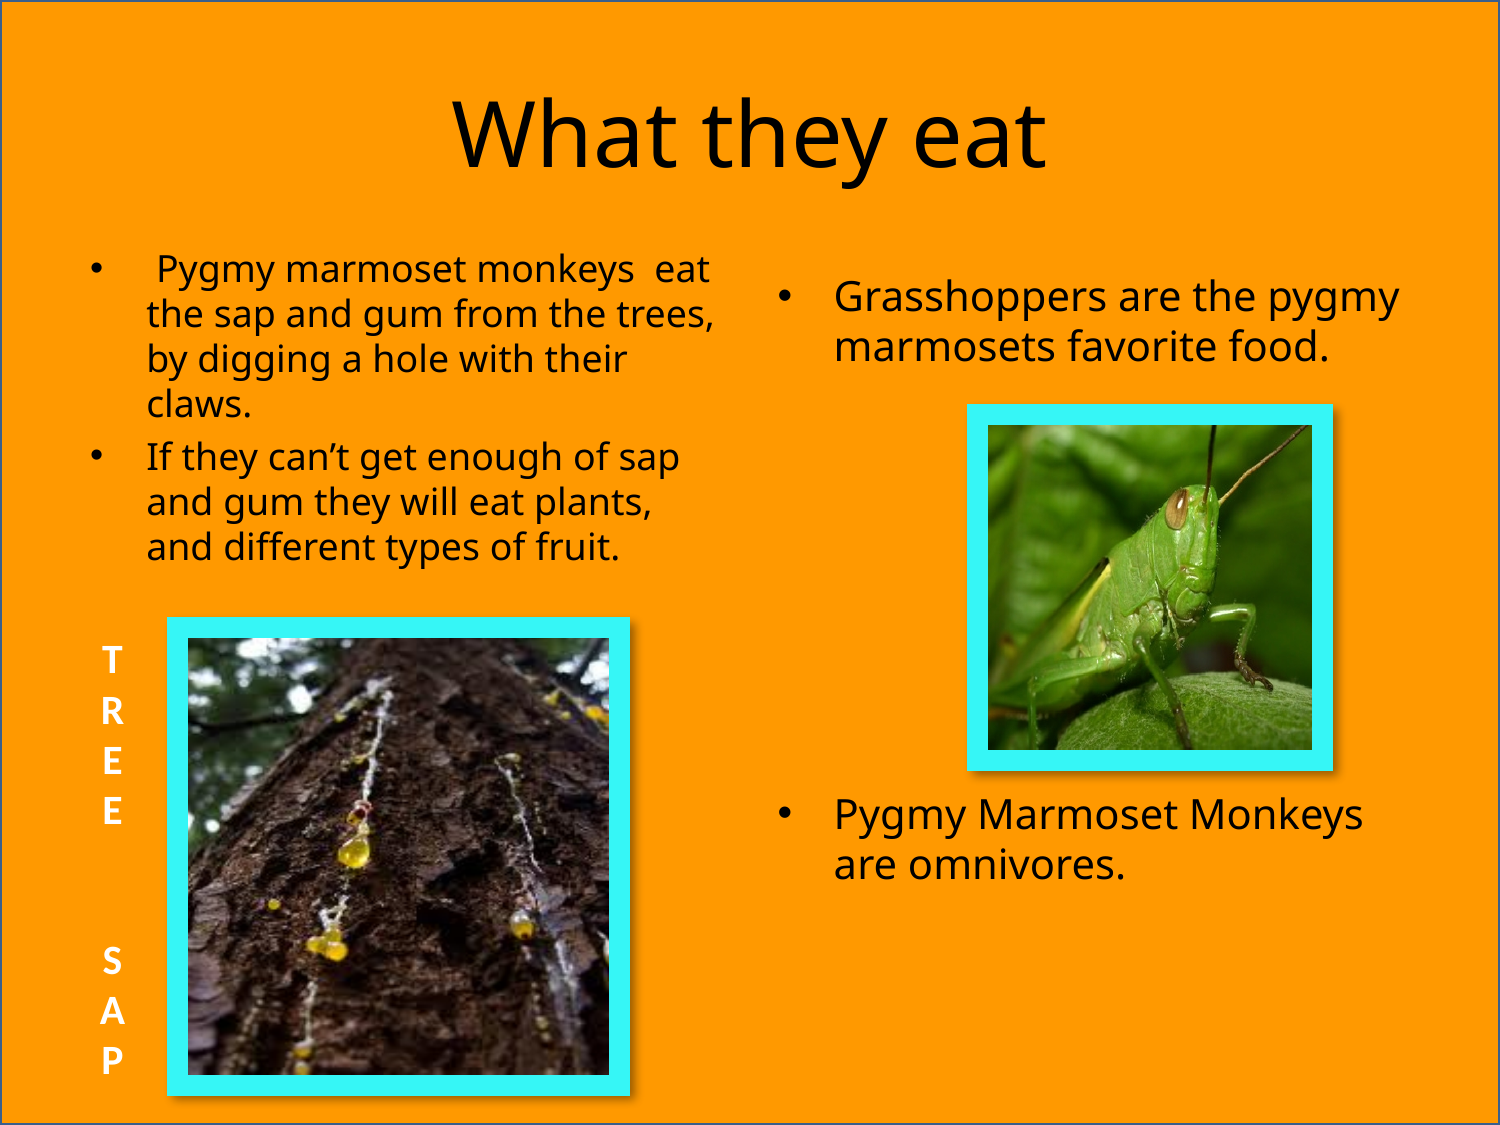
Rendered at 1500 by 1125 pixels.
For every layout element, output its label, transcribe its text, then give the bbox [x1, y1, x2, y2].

text_box [0, 0, 1500, 1125]
picture [987, 424, 1313, 751]
text_box T R E E S A P [62, 624, 163, 1090]
list Pygmy marmoset monkeys eat the sap and gum from the trees, by digging a hole with their claws. If they can’t get enough of sap and gum they will eat plants, and different types of fruit. [75, 237, 738, 1005]
picture [187, 637, 610, 1075]
list Grasshoppers are the pygmy marmosets favorite food. Pygmy Marmoset Monkeys are omnivores. [762, 262, 1425, 1063]
title What they eat [75, 37, 1425, 225]
